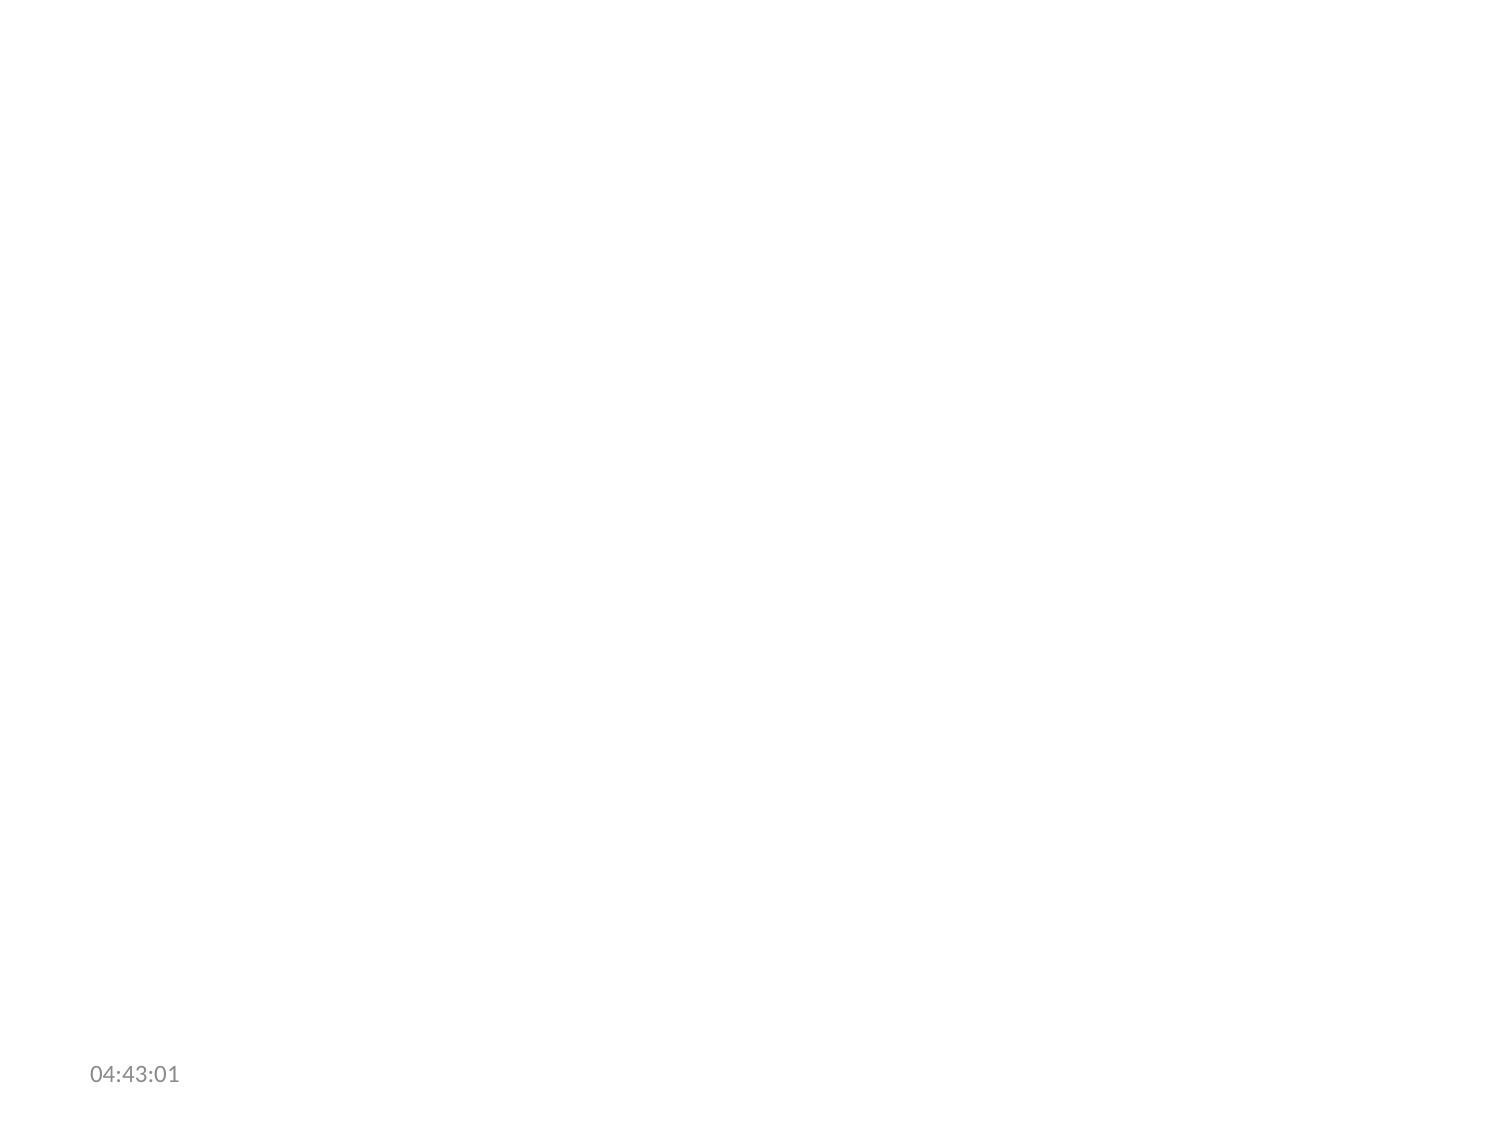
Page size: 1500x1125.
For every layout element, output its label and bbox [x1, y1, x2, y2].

slide_number [75, 1042, 425, 1103]
